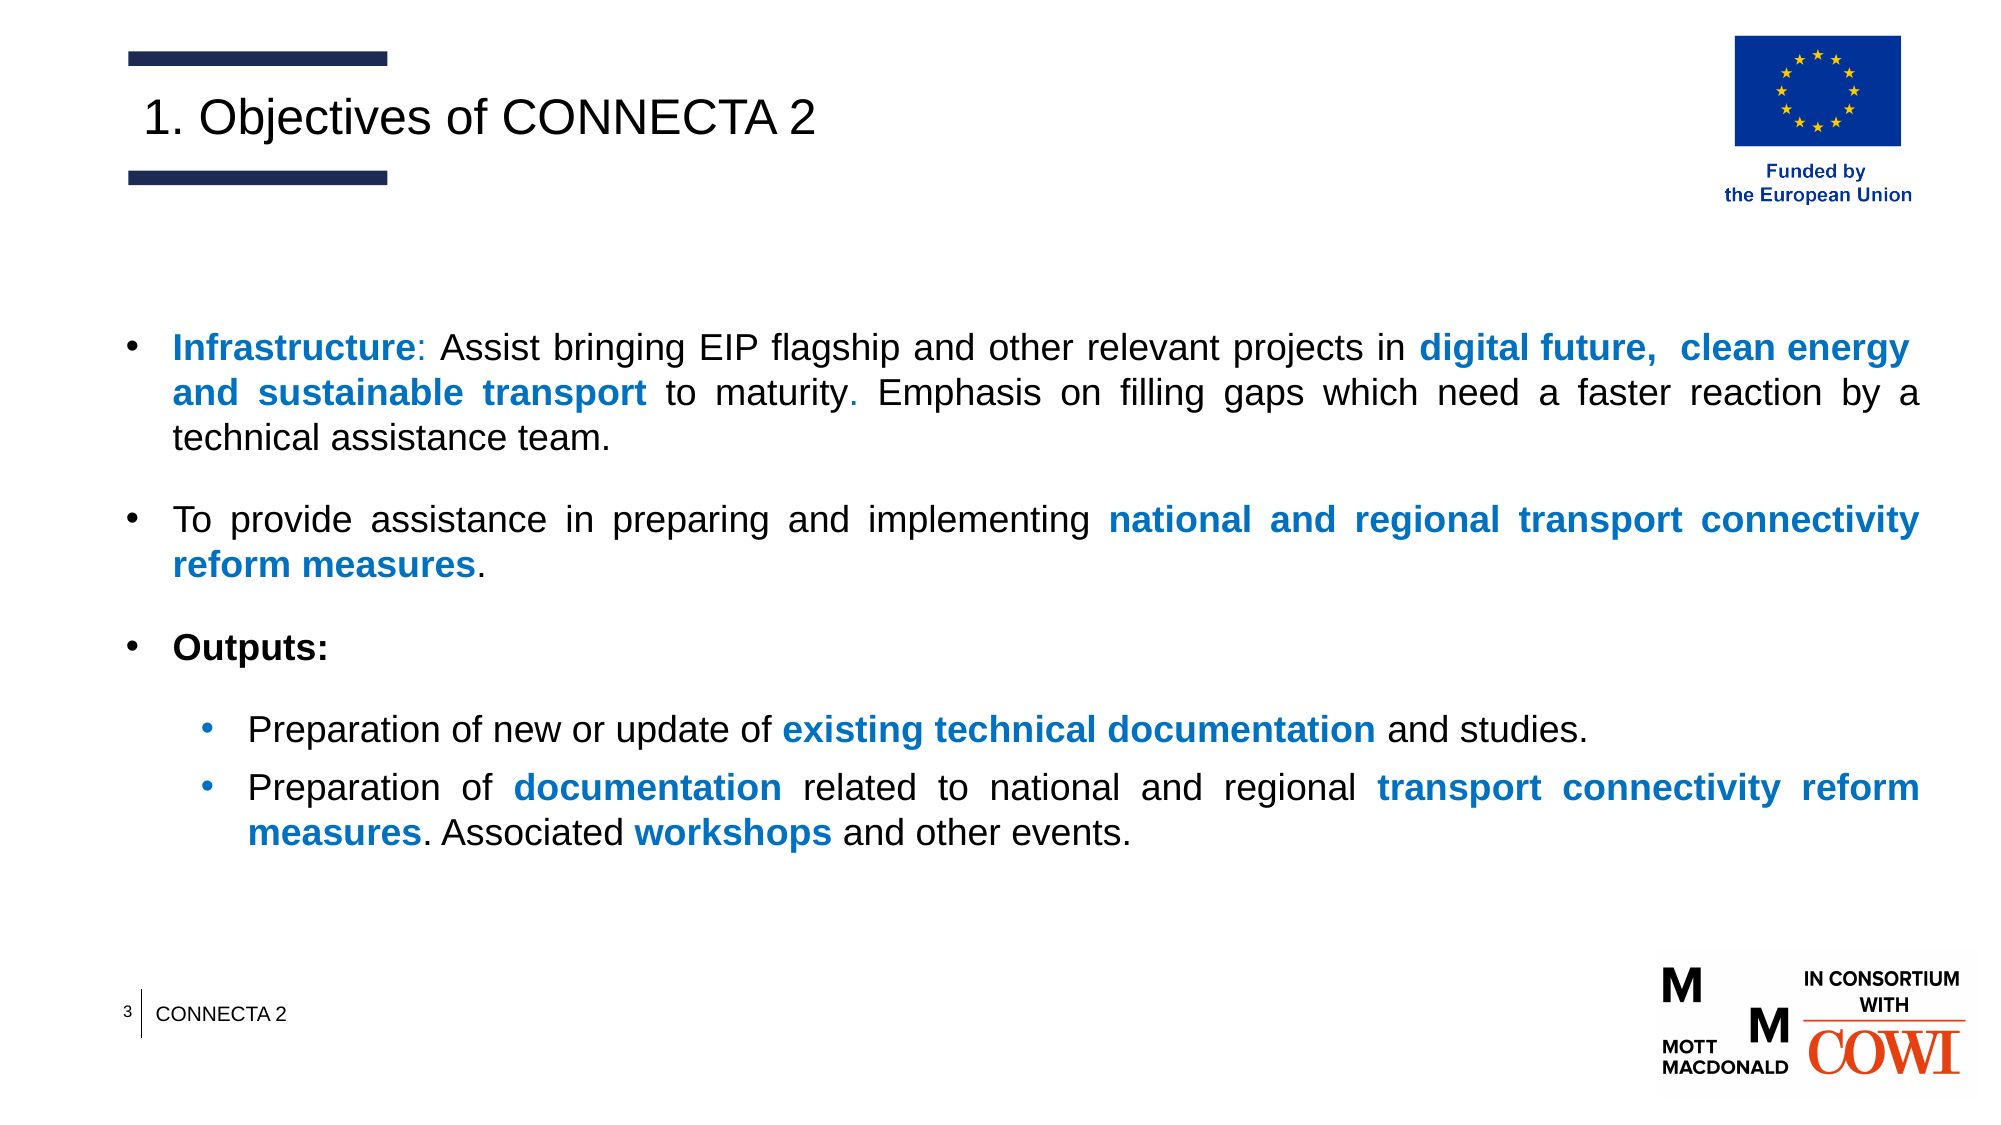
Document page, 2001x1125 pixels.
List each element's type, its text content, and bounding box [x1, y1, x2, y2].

picture [1715, 15, 1921, 223]
text_box Infrastructure: Assist bringing EIP flagship and other relevant projects in digital future, clean energy and sustainable transport to maturity. Emphasis on filling gaps which need a faster reaction by a technical assistance team. To provide assistance in preparing and implementing national and regional transport connectivity reform measures. Outputs: Preparation of new or update of existing technical documentation and studies. Preparation of documentation related to national and regional transport connectivity reform measures. Associated workshops and other events. [110, 315, 1936, 861]
slide_number 3 [43, 974, 133, 1058]
text_box 1. Objectives of CONNECTA 2 [128, 77, 1845, 152]
picture [1657, 949, 1979, 1098]
text_box CONNECTA 2 [143, 993, 633, 1033]
